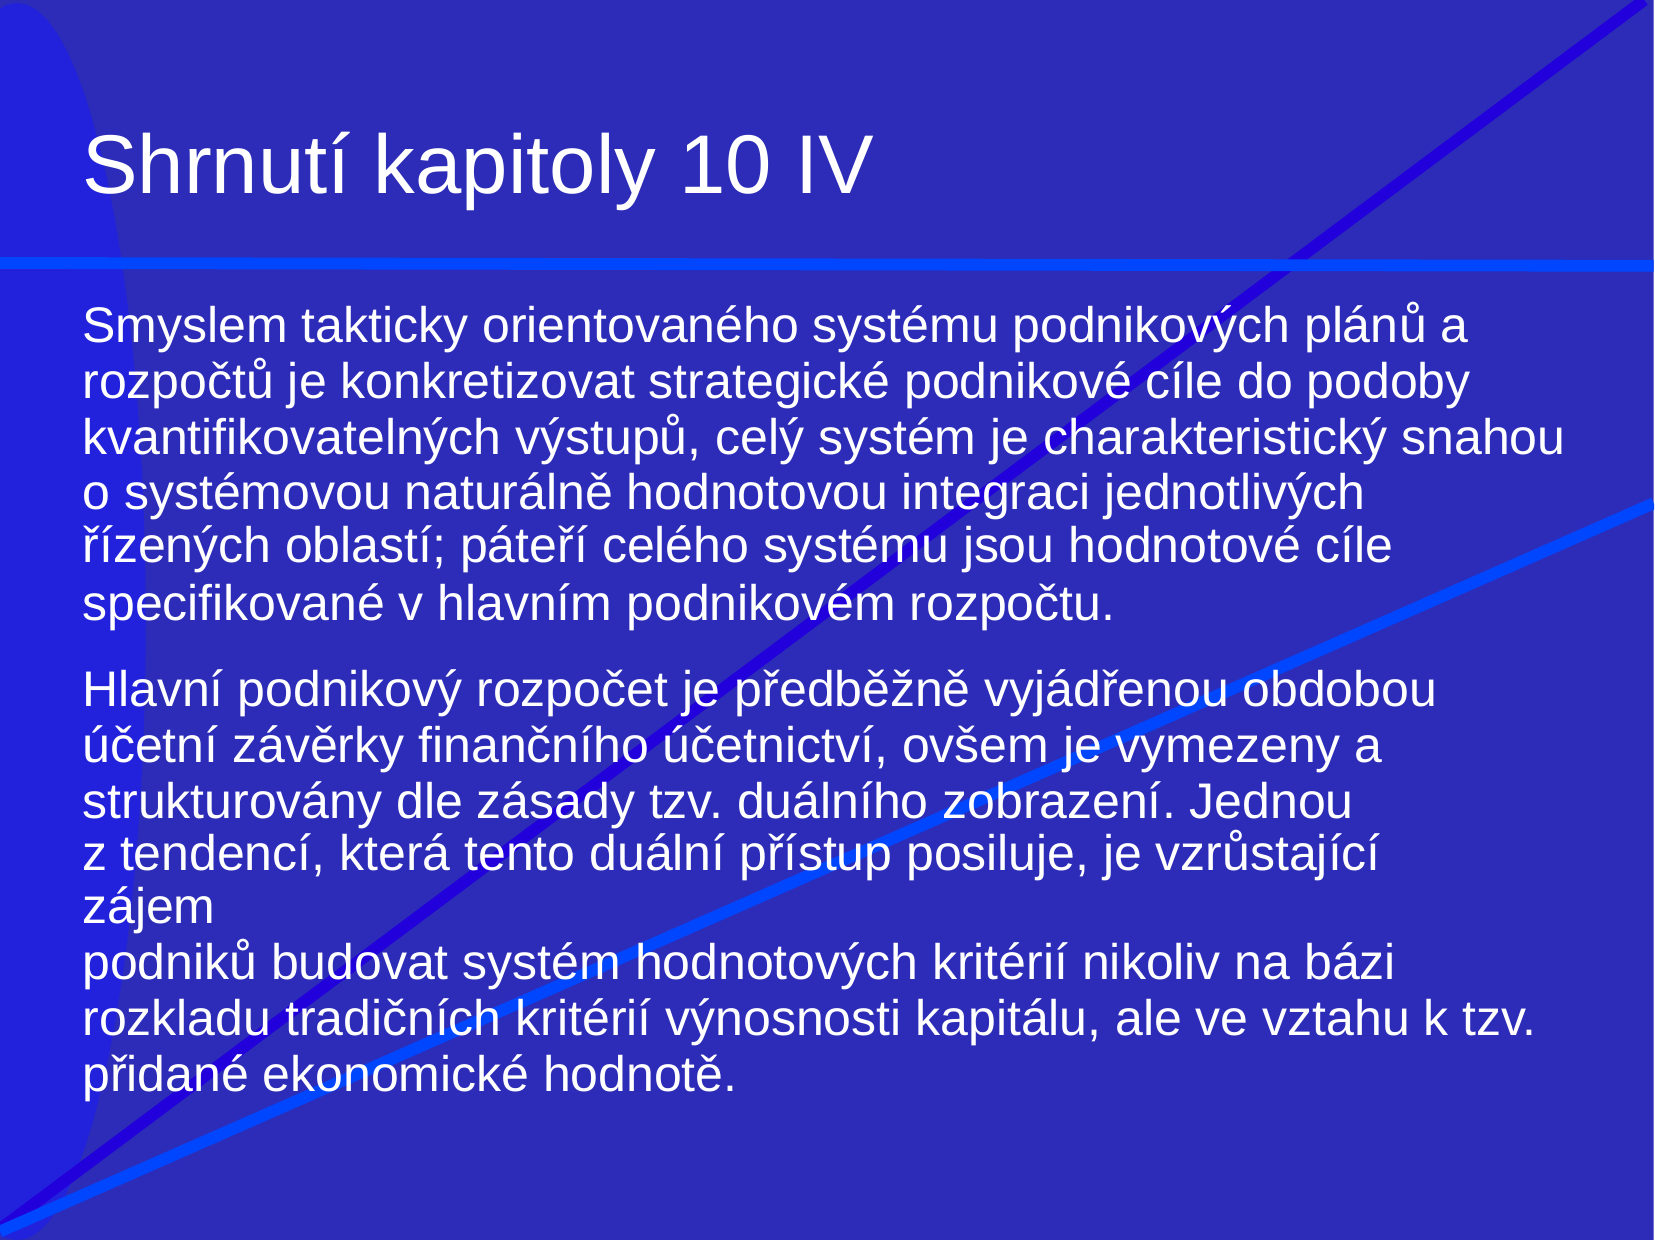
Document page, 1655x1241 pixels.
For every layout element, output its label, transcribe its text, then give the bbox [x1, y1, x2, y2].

title Shrnutí kapitoly 10 IV [80, 69, 1574, 296]
list Smyslem takticky orientovaného systému podnikových plánů a rozpočtů je konkretizovat strategické podnikové cíle do podoby kvantifikovatelných výstupů, celý systém je charakteristický snahou o systémovou naturálně hodnotovou integraci jednotlivých řízených oblastí; páteří celého systému jsou hodnotové cíle specifikované v hlavním podnikovém rozpočtu. Hlavní podnikový rozpočet je předběžně vyjádřenou obdobou účetní závěrky finančního účetnictví, ovšem je vymezeny a strukturovány dle zásady tzv. duálního zobrazení. Jednou z tendencí, která tento duální přístup posiluje, je vzrůstající zájem podniků budovat systém hodnotových kritérií nikoliv na bázi rozkladu tradičních kritérií výnosnosti kapitálu, ale ve vztahu k tzv. přidané ekonomické hodnotě. [80, 296, 1574, 1103]
